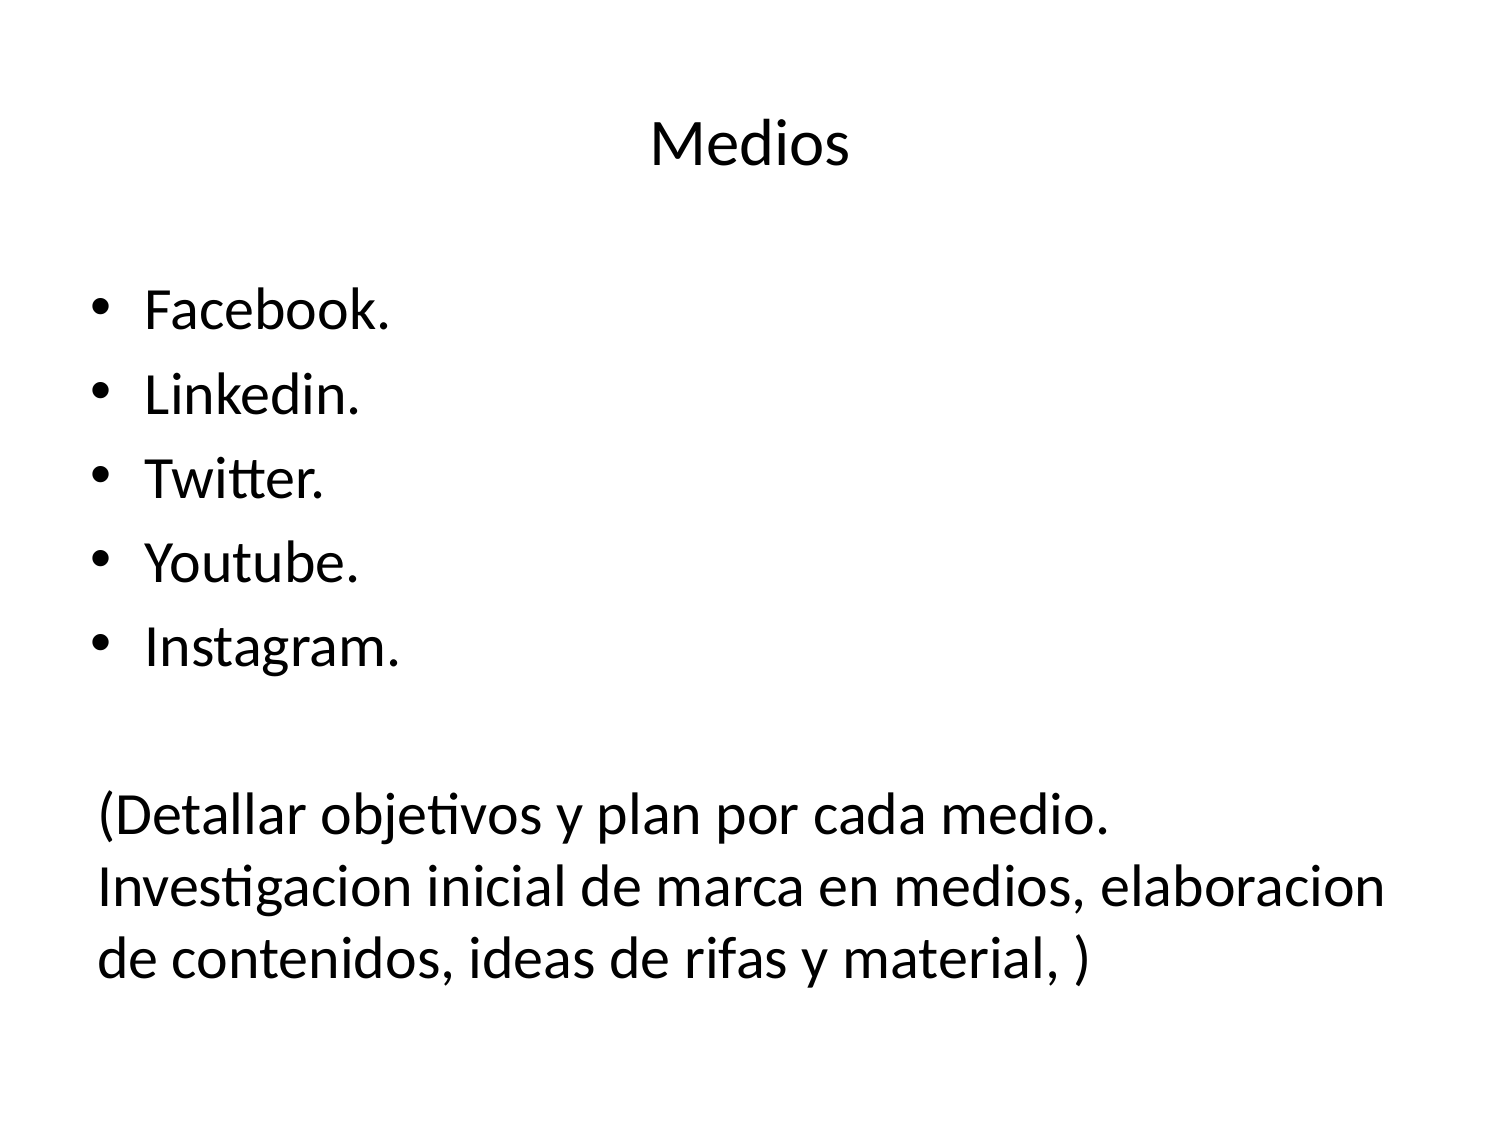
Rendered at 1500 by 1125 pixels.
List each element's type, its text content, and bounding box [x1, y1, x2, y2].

list Facebook. Linkedin. Twitter. Youtube. Instagram. (Detallar objetivos y plan por cada medio. Investigacion inicial de marca en medios, elaboracion de contenidos, ideas de rifas y material, ) [75, 262, 1425, 1005]
title Medios [75, 45, 1425, 233]
